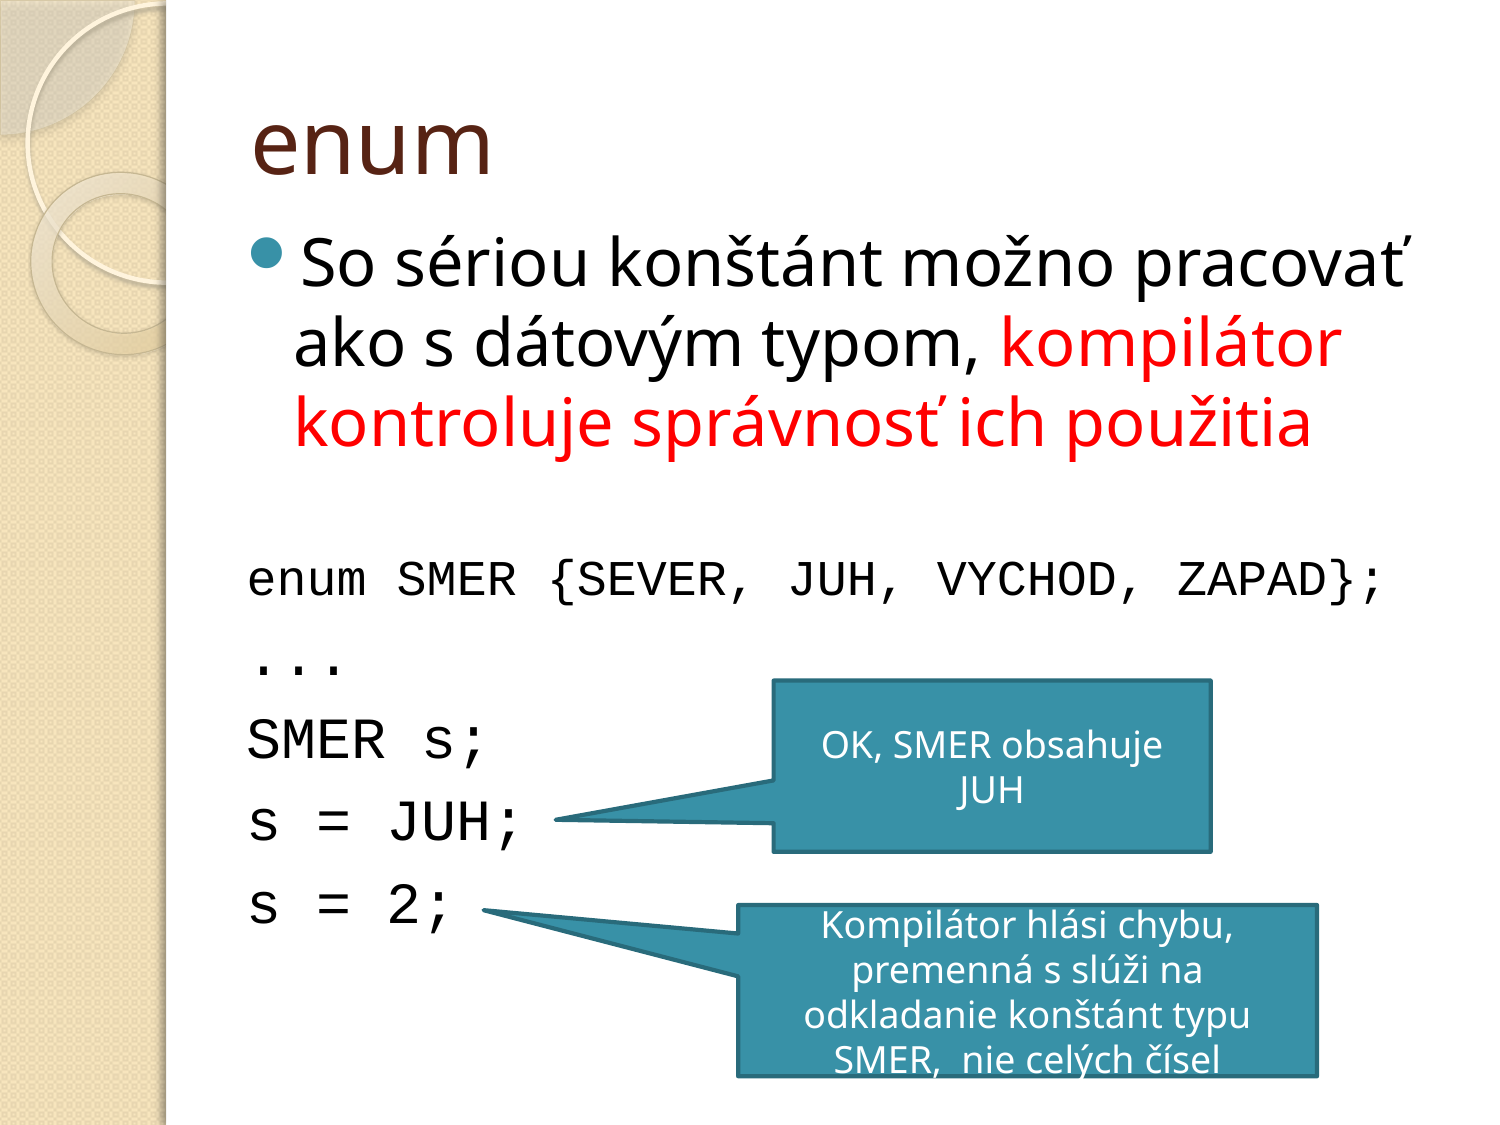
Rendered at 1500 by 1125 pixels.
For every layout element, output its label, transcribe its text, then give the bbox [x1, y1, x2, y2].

title enum [235, 45, 1466, 212]
text_box Kompilátor hlási chybu, premenná s slúži na odkladanie konštánt typu SMER, nie celých čísel [481, 902, 1320, 1079]
list So sériou konštánt možno pracovať ako s dátovým typom, kompilátor kontroluje správnosť ich použitia enum SMER {SEVER, JUH, VYCHOD, ZAPAD}; ... SMER s; s = JUH; s = 2; [218, 212, 1500, 1100]
text_box OK, SMER obsahuje JUH [553, 678, 1213, 854]
